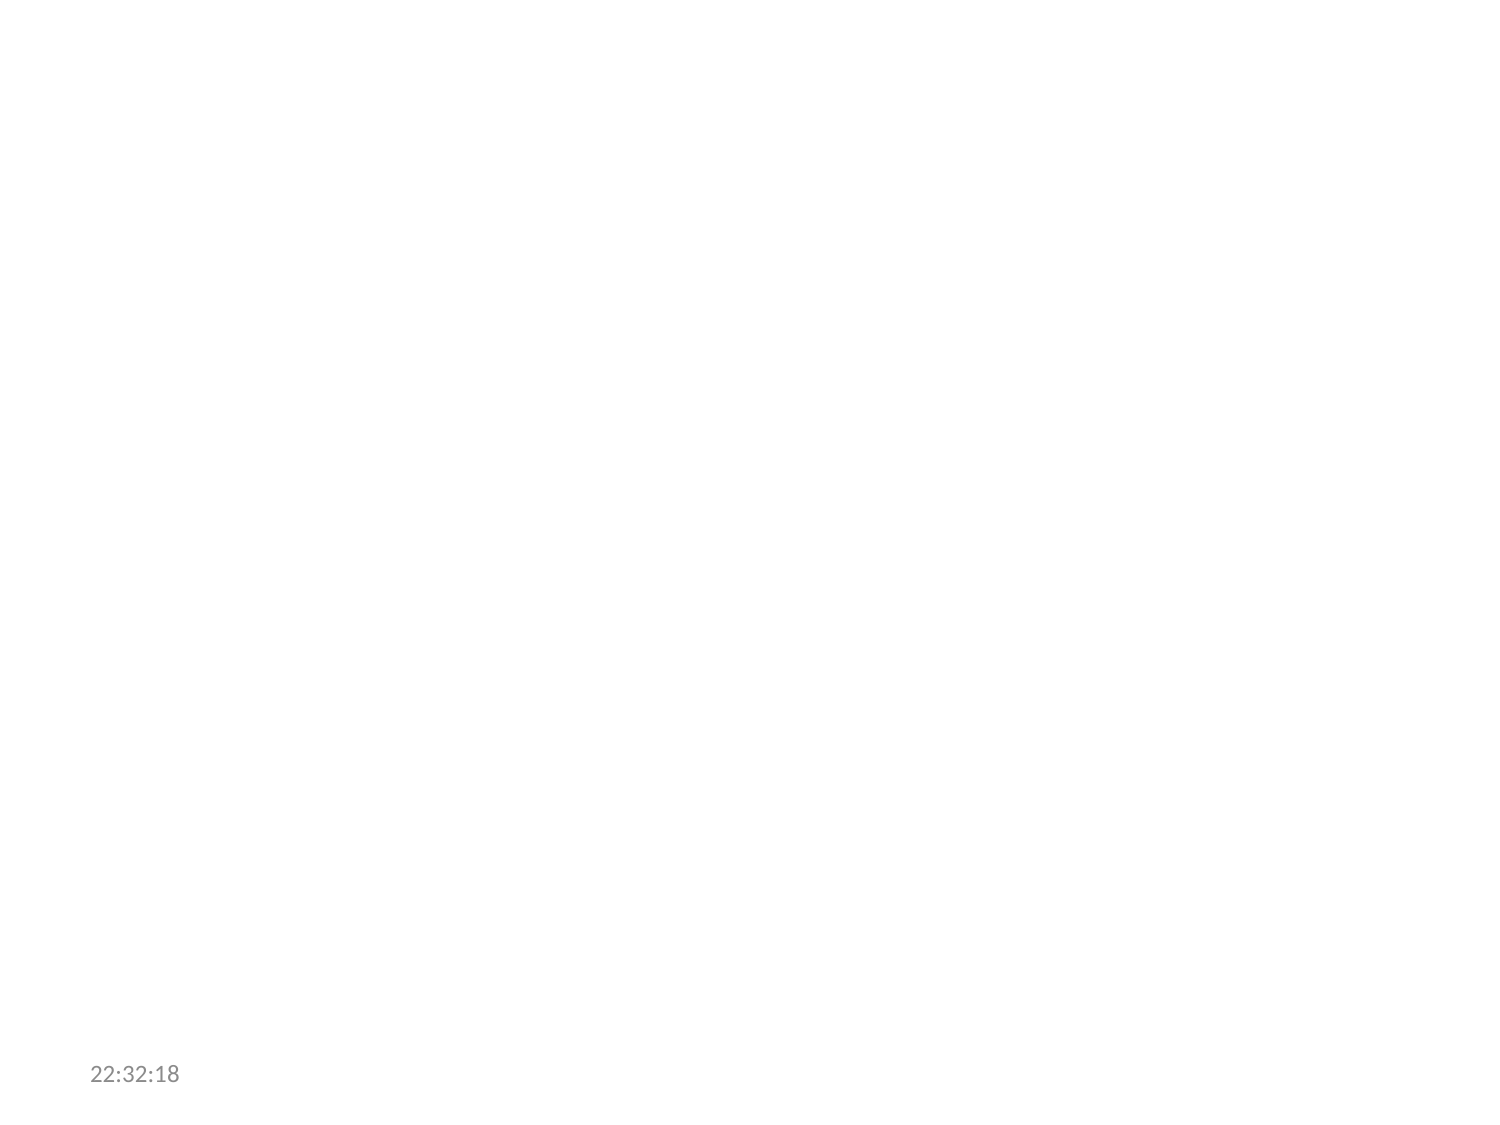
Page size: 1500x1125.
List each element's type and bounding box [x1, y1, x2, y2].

slide_number [75, 1042, 425, 1103]
